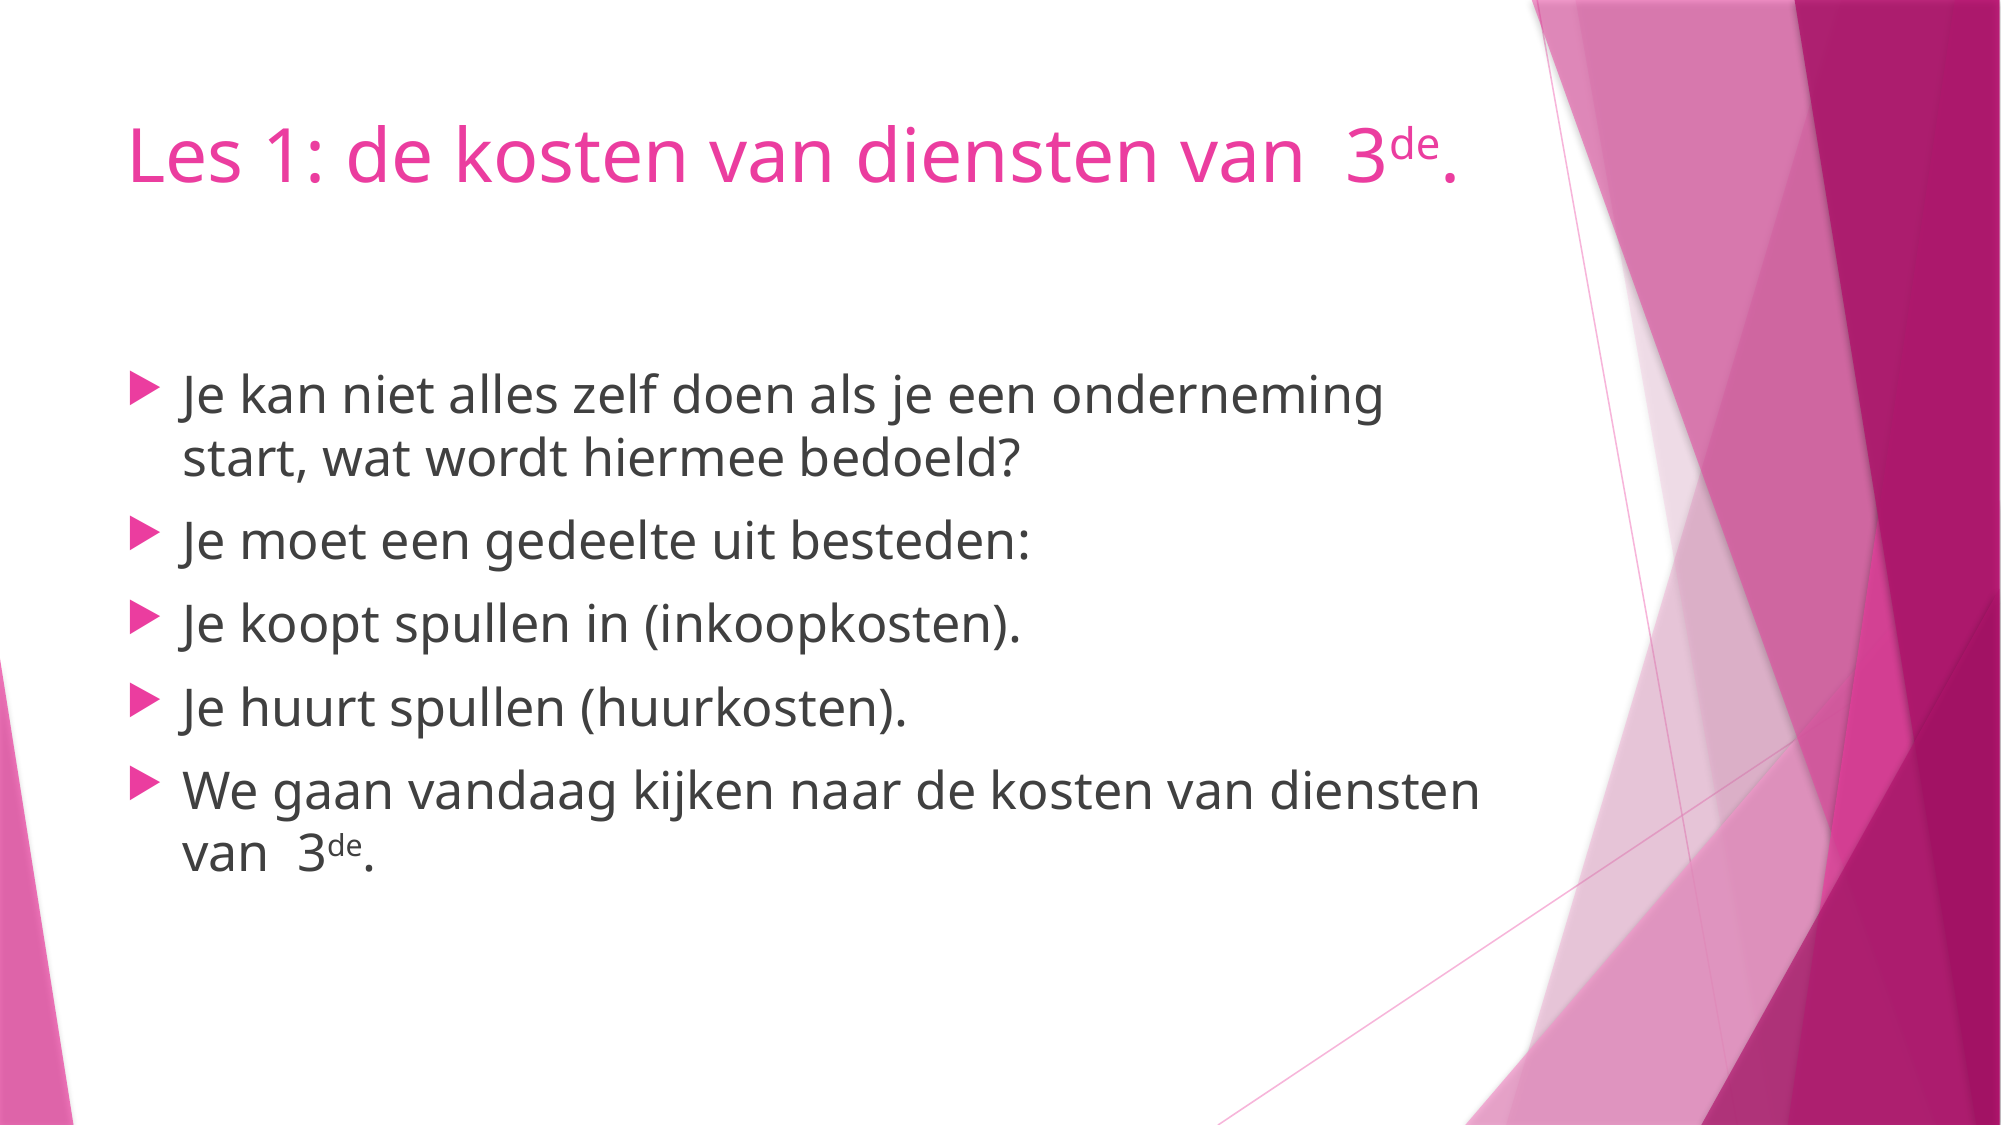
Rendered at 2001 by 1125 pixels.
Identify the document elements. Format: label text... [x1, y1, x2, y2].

list Je kan niet alles zelf doen als je een onderneming start, wat wordt hiermee bedoeld? Je moet een gedeelte uit besteden: Je koopt spullen in (inkoopkosten). Je huurt spullen (huurkosten). We gaan vandaag kijken naar de kosten van diensten van 3de. [111, 354, 1522, 992]
title Les 1: de kosten van diensten van 3de. [111, 99, 1522, 317]
